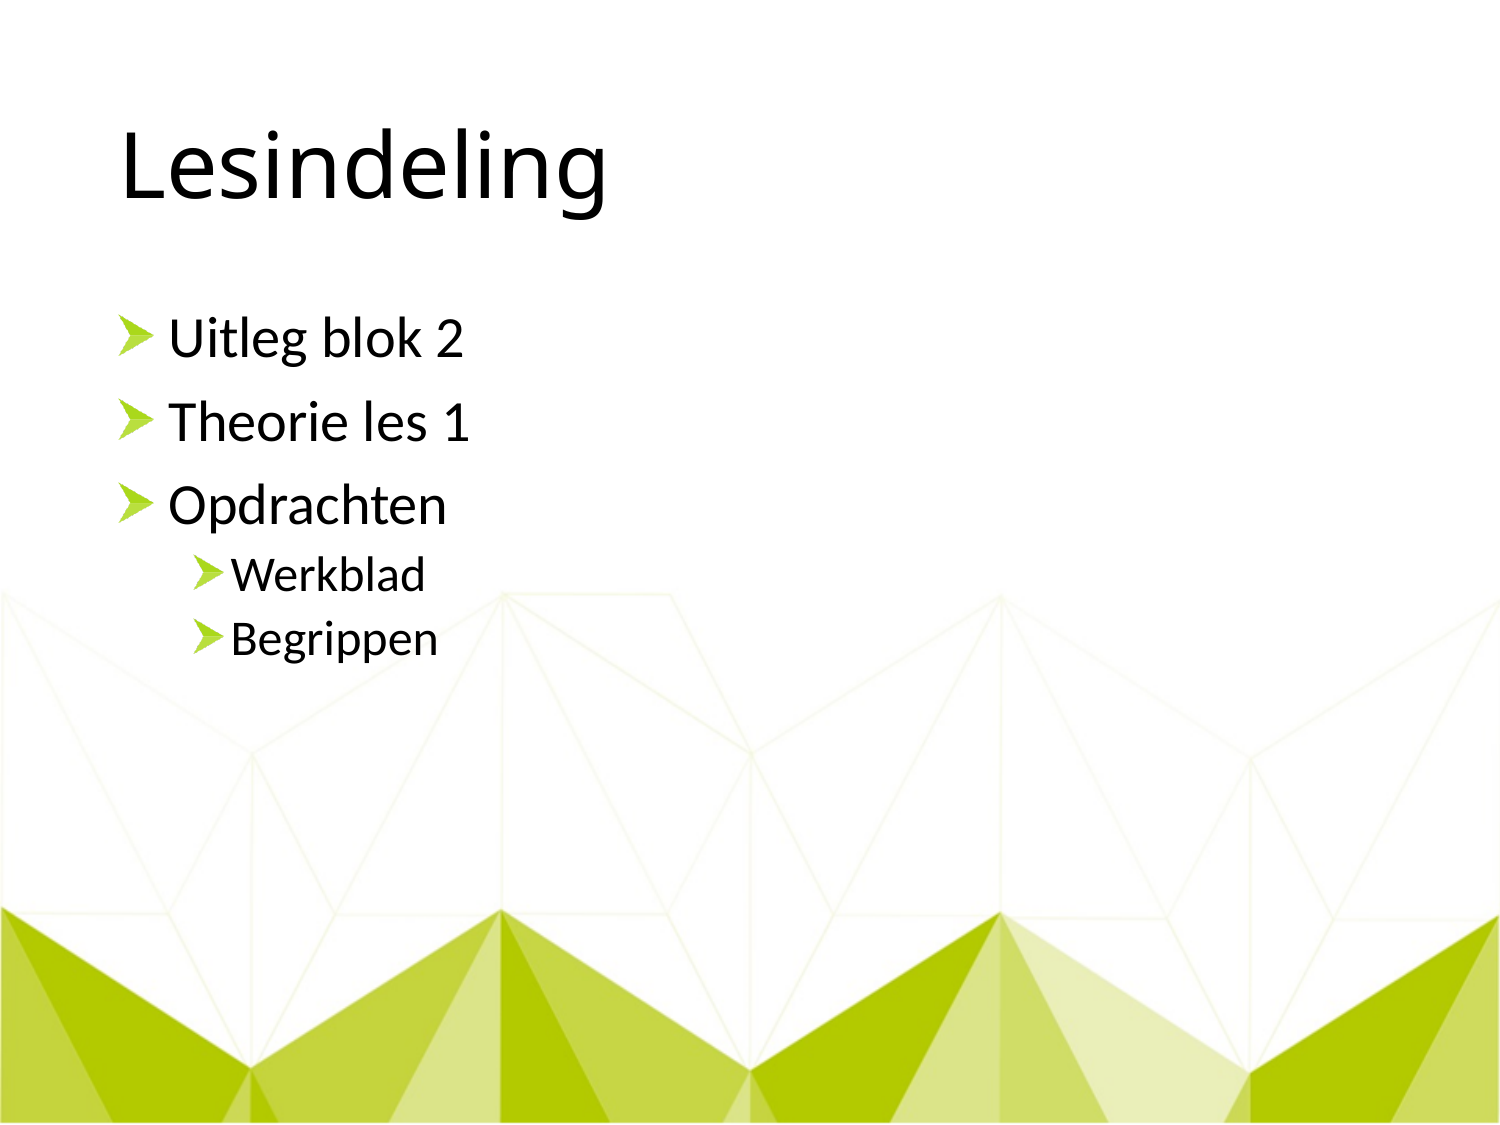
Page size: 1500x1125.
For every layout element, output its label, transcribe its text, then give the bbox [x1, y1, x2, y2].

list Uitleg blok 2 Theorie les 1 Opdrachten Werkblad Begrippen [103, 299, 1397, 1014]
picture [0, 0, 1500, 1125]
title Lesindeling [103, 59, 1397, 278]
